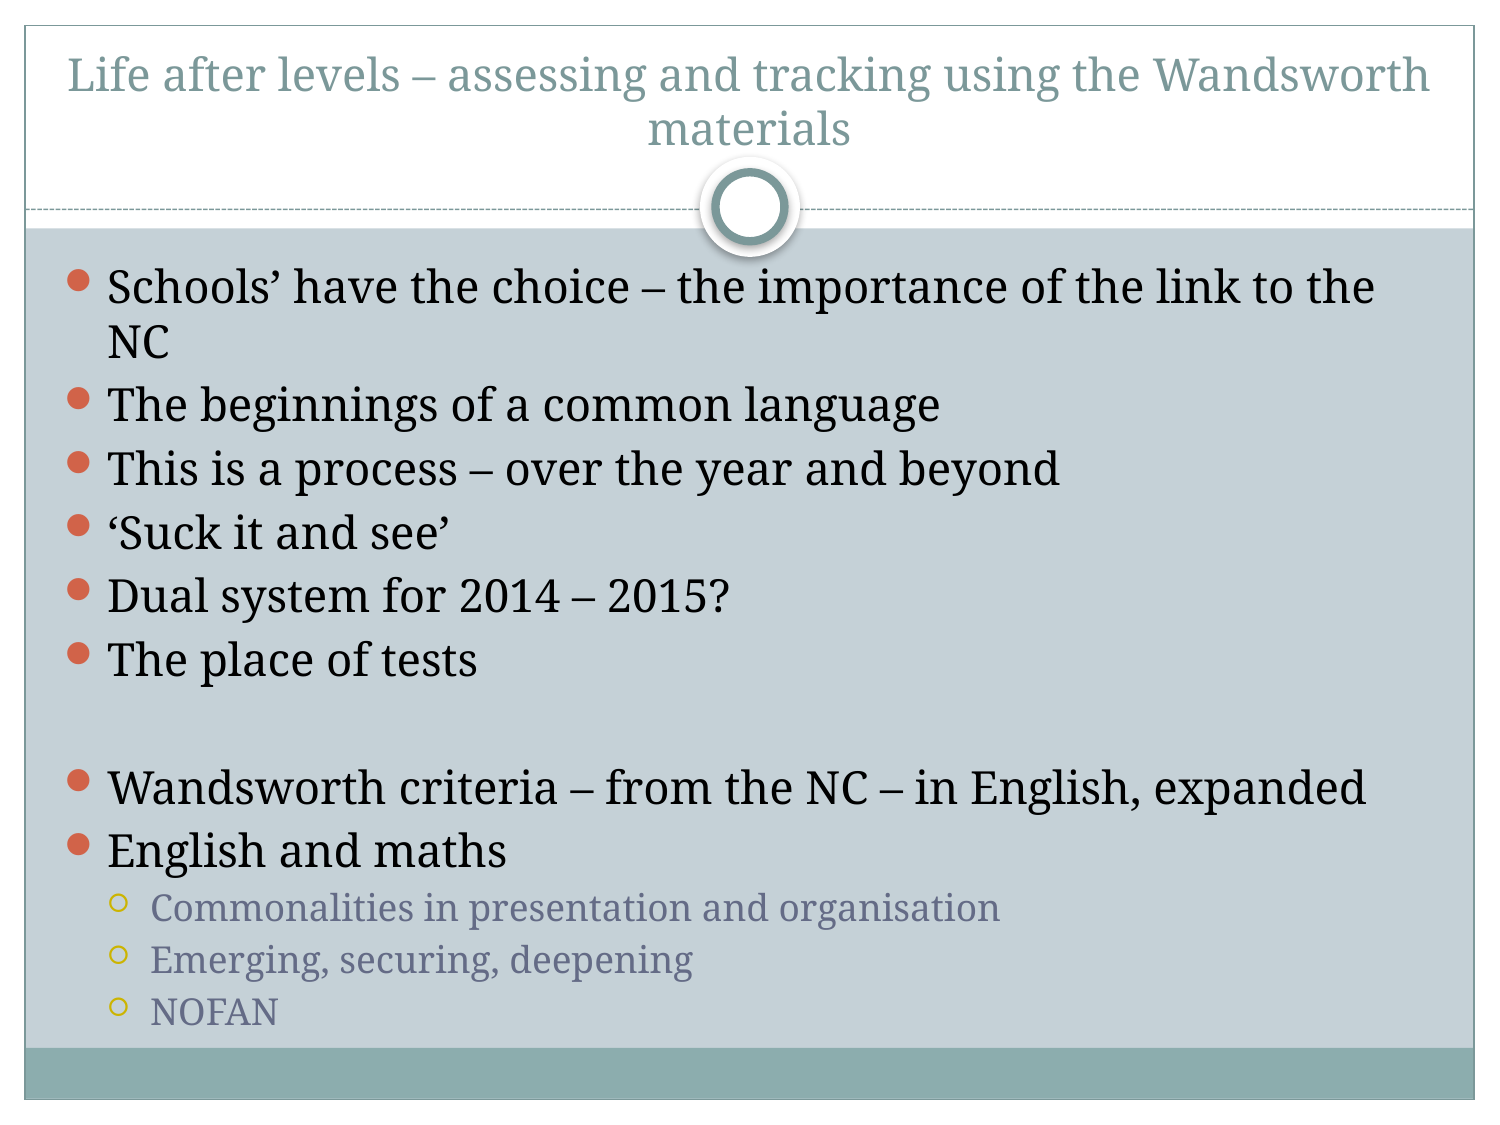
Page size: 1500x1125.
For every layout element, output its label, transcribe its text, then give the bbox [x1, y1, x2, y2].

list Schools’ have the choice – the importance of the link to the NC The beginnings of a common language This is a process – over the year and beyond ‘Suck it and see’ Dual system for 2014 – 2015? The place of tests Wandsworth criteria – from the NC – in English, expanded English and maths Commonalities in presentation and organisation Emerging, securing, deepening NOFAN [49, 250, 1445, 1047]
title Life after levels – assessing and tracking using the Wandsworth materials [49, 37, 1450, 162]
